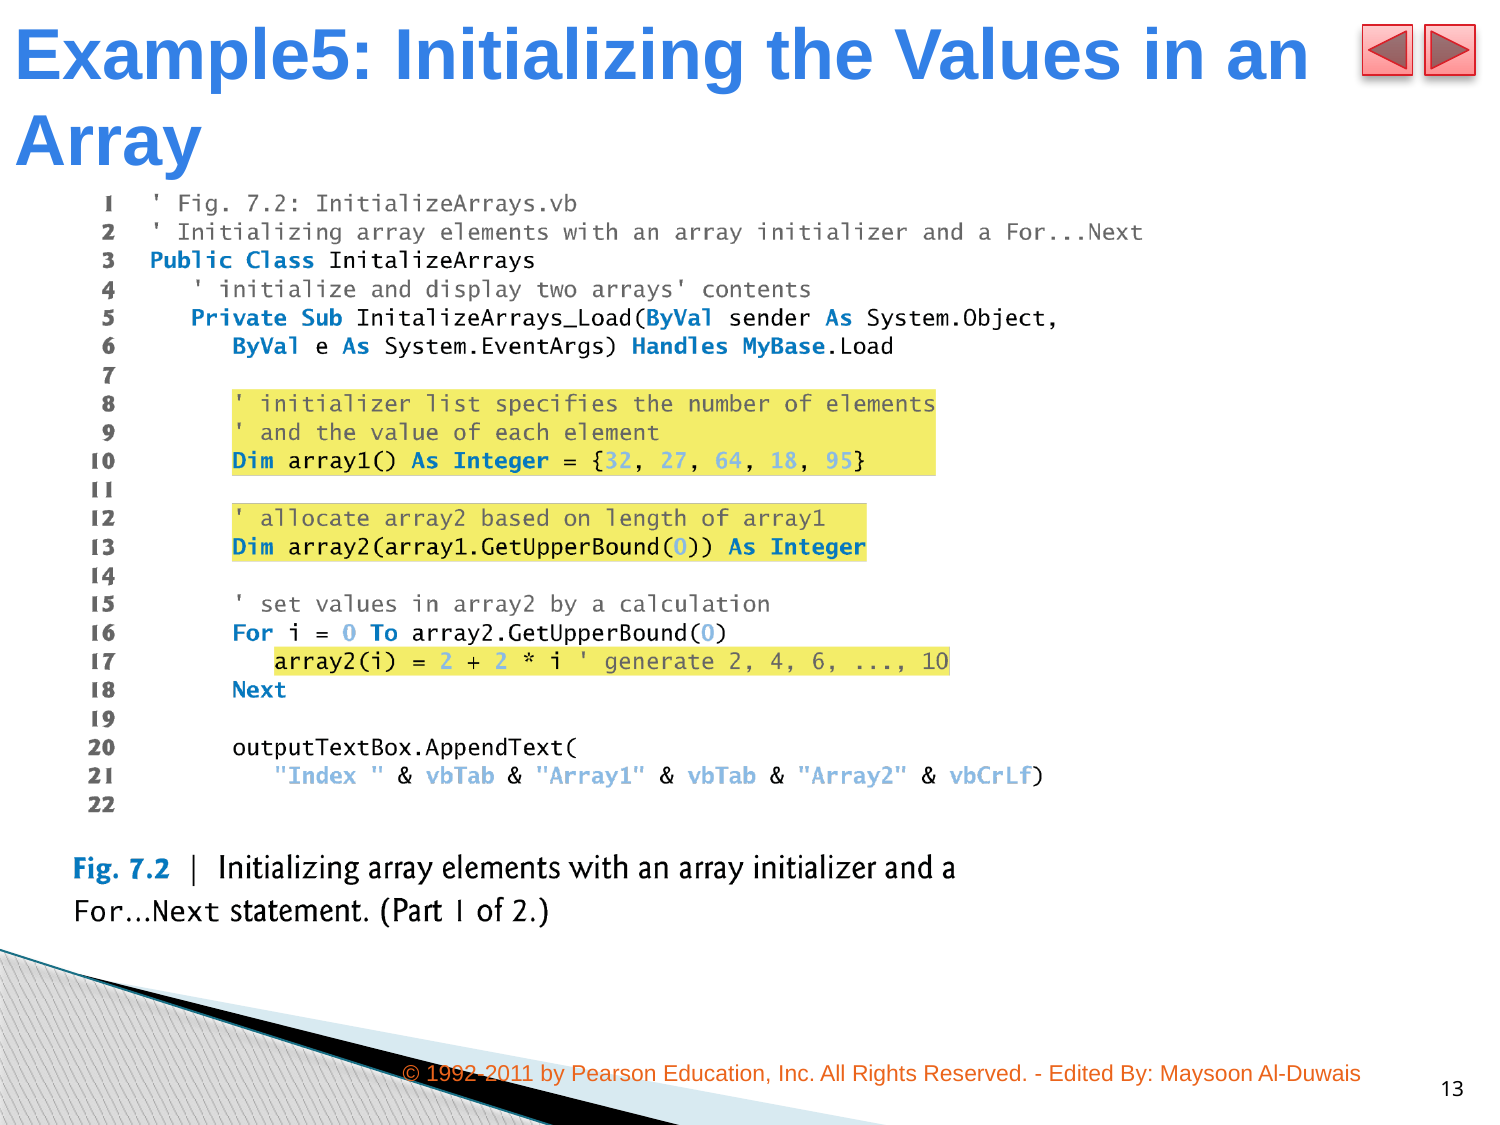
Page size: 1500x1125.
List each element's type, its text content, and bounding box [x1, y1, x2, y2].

picture [0, 106, 1500, 1018]
title Example5: Initializing the Values in an Array [0, 0, 1425, 106]
footer © 1992-2011 by Pearson Education, Inc. All Rights Reserved. - Edited By: Maysoon Al-Duwais [387, 1051, 1418, 1112]
slide_number 13 [1418, 1051, 1479, 1112]
